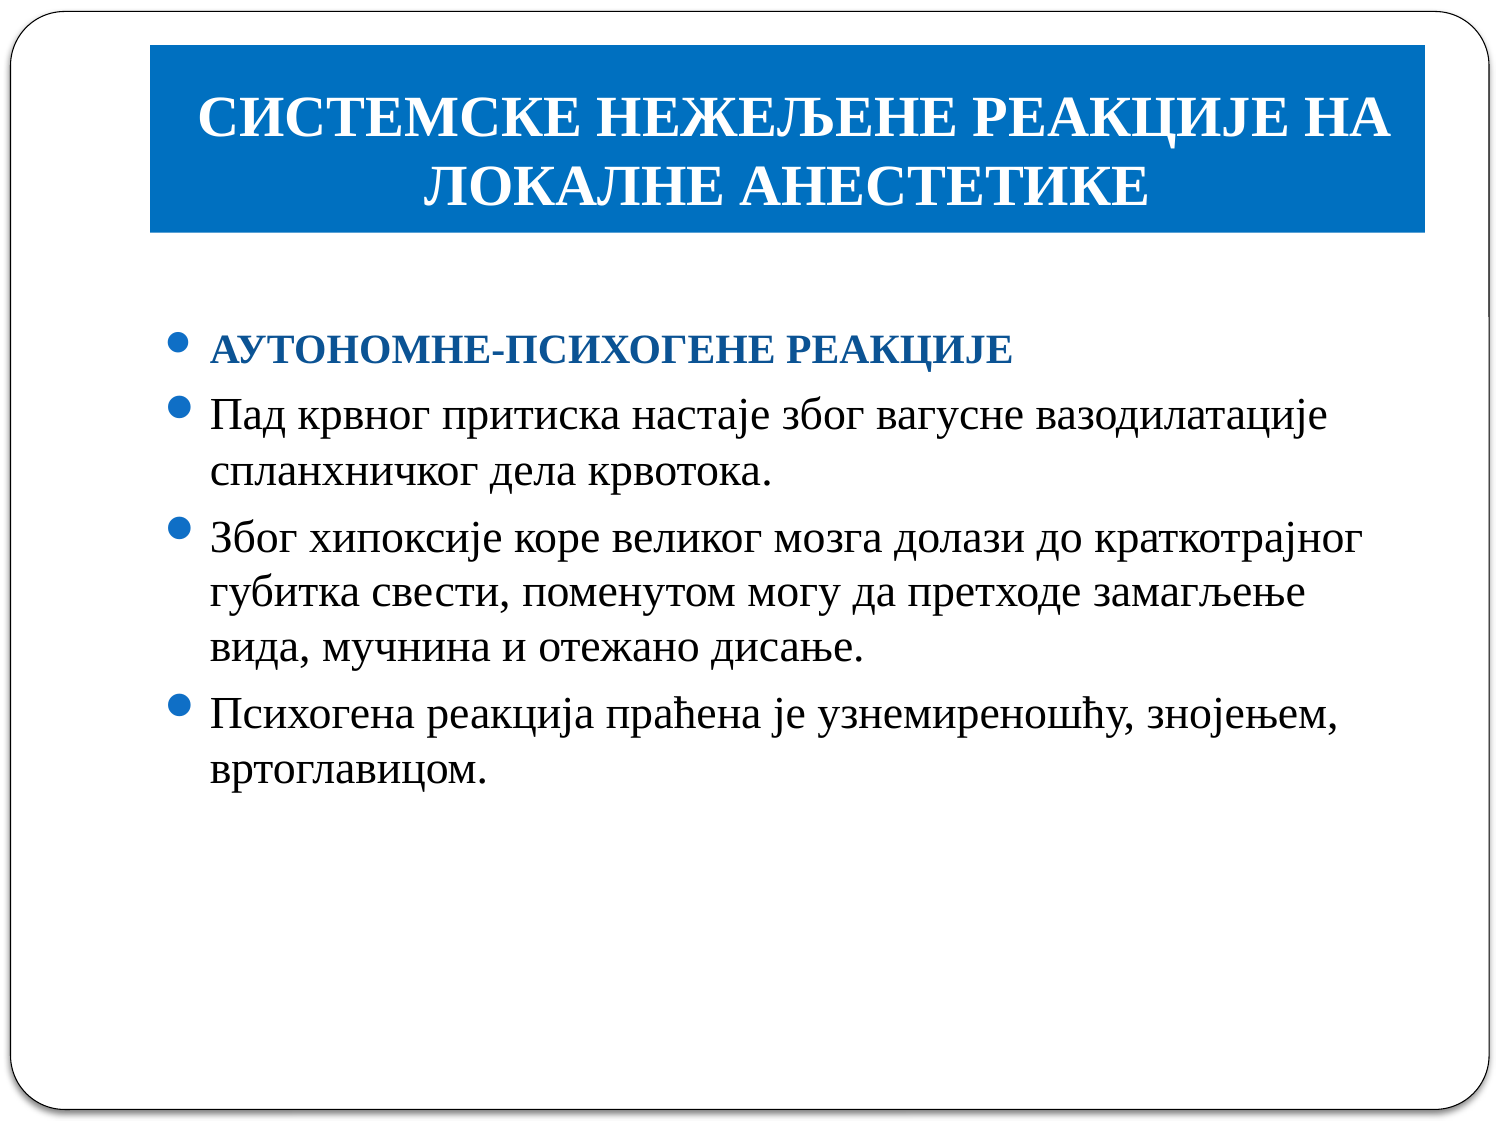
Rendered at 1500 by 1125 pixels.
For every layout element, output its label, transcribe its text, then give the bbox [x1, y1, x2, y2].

list АУТОНОМНЕ-ПСИХОГЕНЕ РЕАКЦИЈЕ Пад крвног притиска настаје због вагусне вазодилатације спланхничког дела крвотока. Због хипоксије коре великог мозга долази до краткотрајног губитка свести, поменутом могу да претходе замагљење вида, мучнина и отежано дисање. Психогена реакција праћена је узнемиреношћу, знојењем, вртоглавицом. [150, 237, 1425, 988]
title СИСТЕМСКЕ НЕЖЕЉЕНЕ РЕАКЦИЈЕ НА ЛОКАЛНЕ АНЕСТЕТИКЕ [150, 45, 1425, 233]
